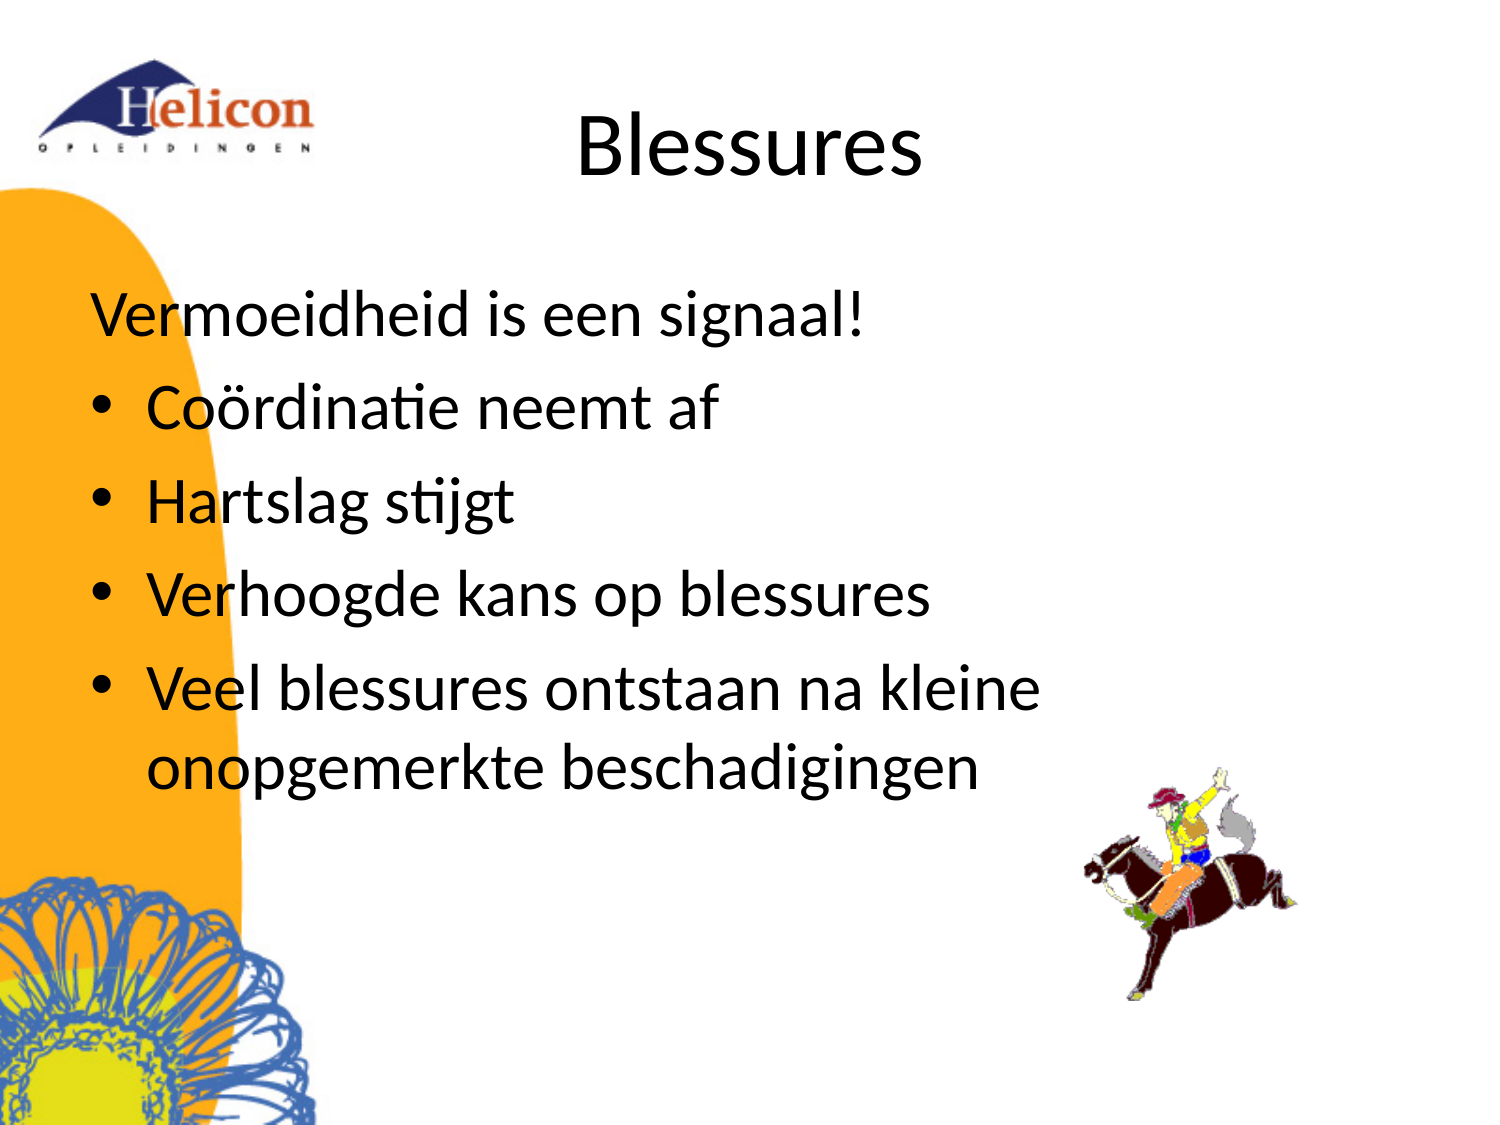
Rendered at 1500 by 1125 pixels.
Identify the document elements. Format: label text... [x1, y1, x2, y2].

title Blessures [75, 45, 1425, 233]
picture [0, 0, 1500, 1125]
list Vermoeidheid is een signaal! Coördinatie neemt af Hartslag stijgt Verhoogde kans op blessures Veel blessures ontstaan na kleine onopgemerkte beschadigingen [75, 262, 1425, 1005]
